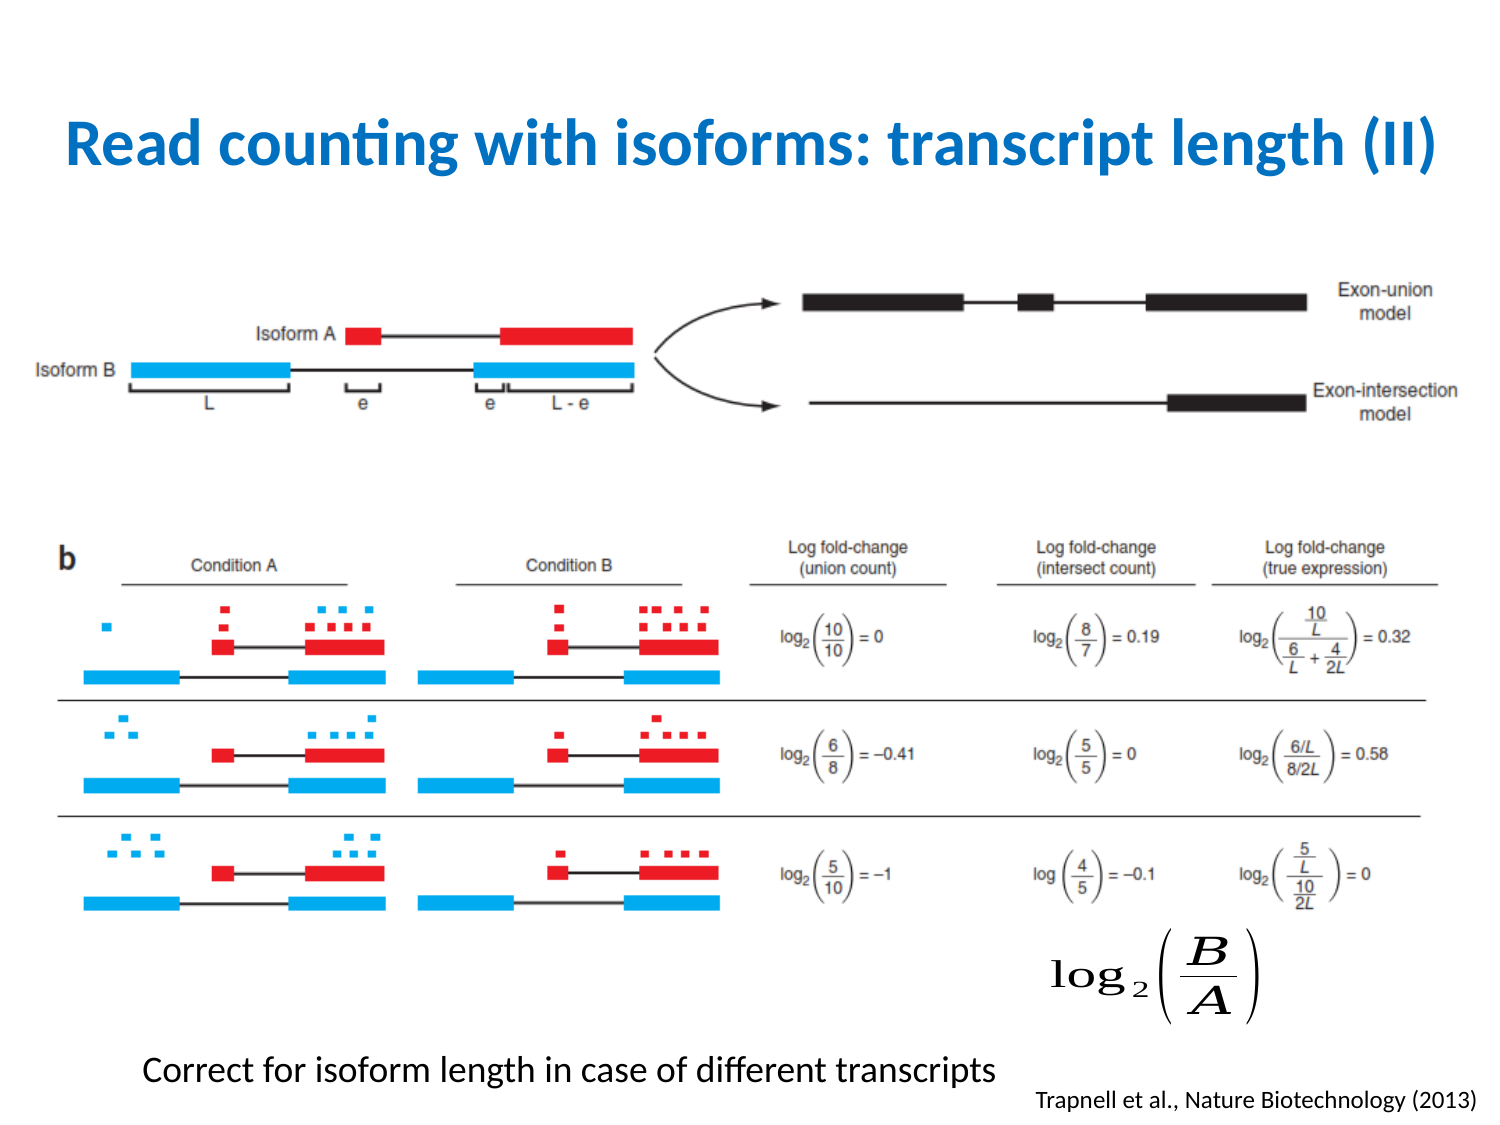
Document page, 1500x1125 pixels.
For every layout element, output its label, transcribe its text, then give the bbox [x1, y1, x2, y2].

title Read counting with isoforms: transcript length (II) [49, 44, 1463, 233]
picture [31, 524, 1458, 922]
text_box Trapnell et al., Nature Biotechnology (2013) [1020, 1075, 1494, 1121]
text_box Correct for isoform length in case of different transcripts [127, 1037, 1013, 1098]
picture [0, 262, 1490, 435]
